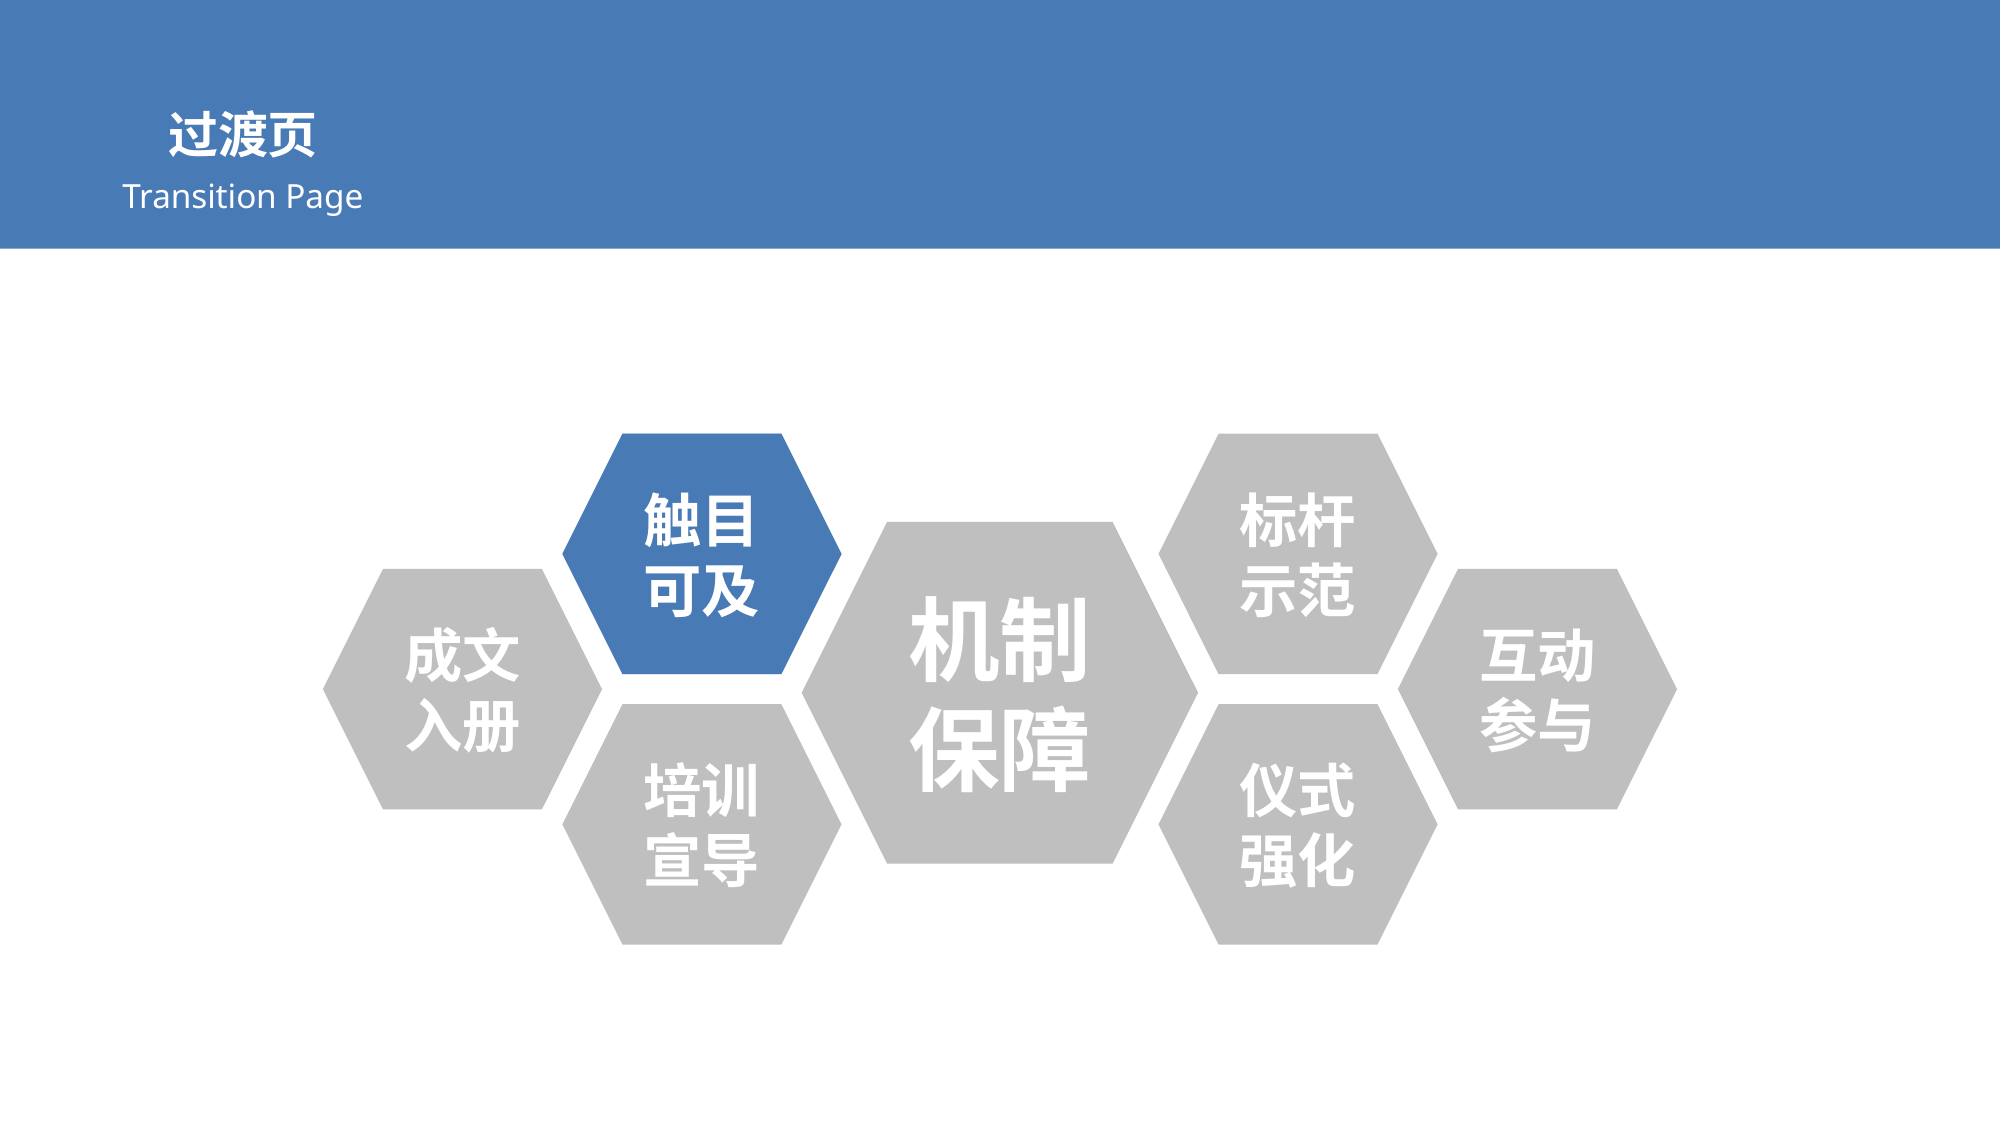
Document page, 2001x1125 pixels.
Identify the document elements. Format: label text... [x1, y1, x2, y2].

text_box 触目 可及 [561, 432, 843, 676]
